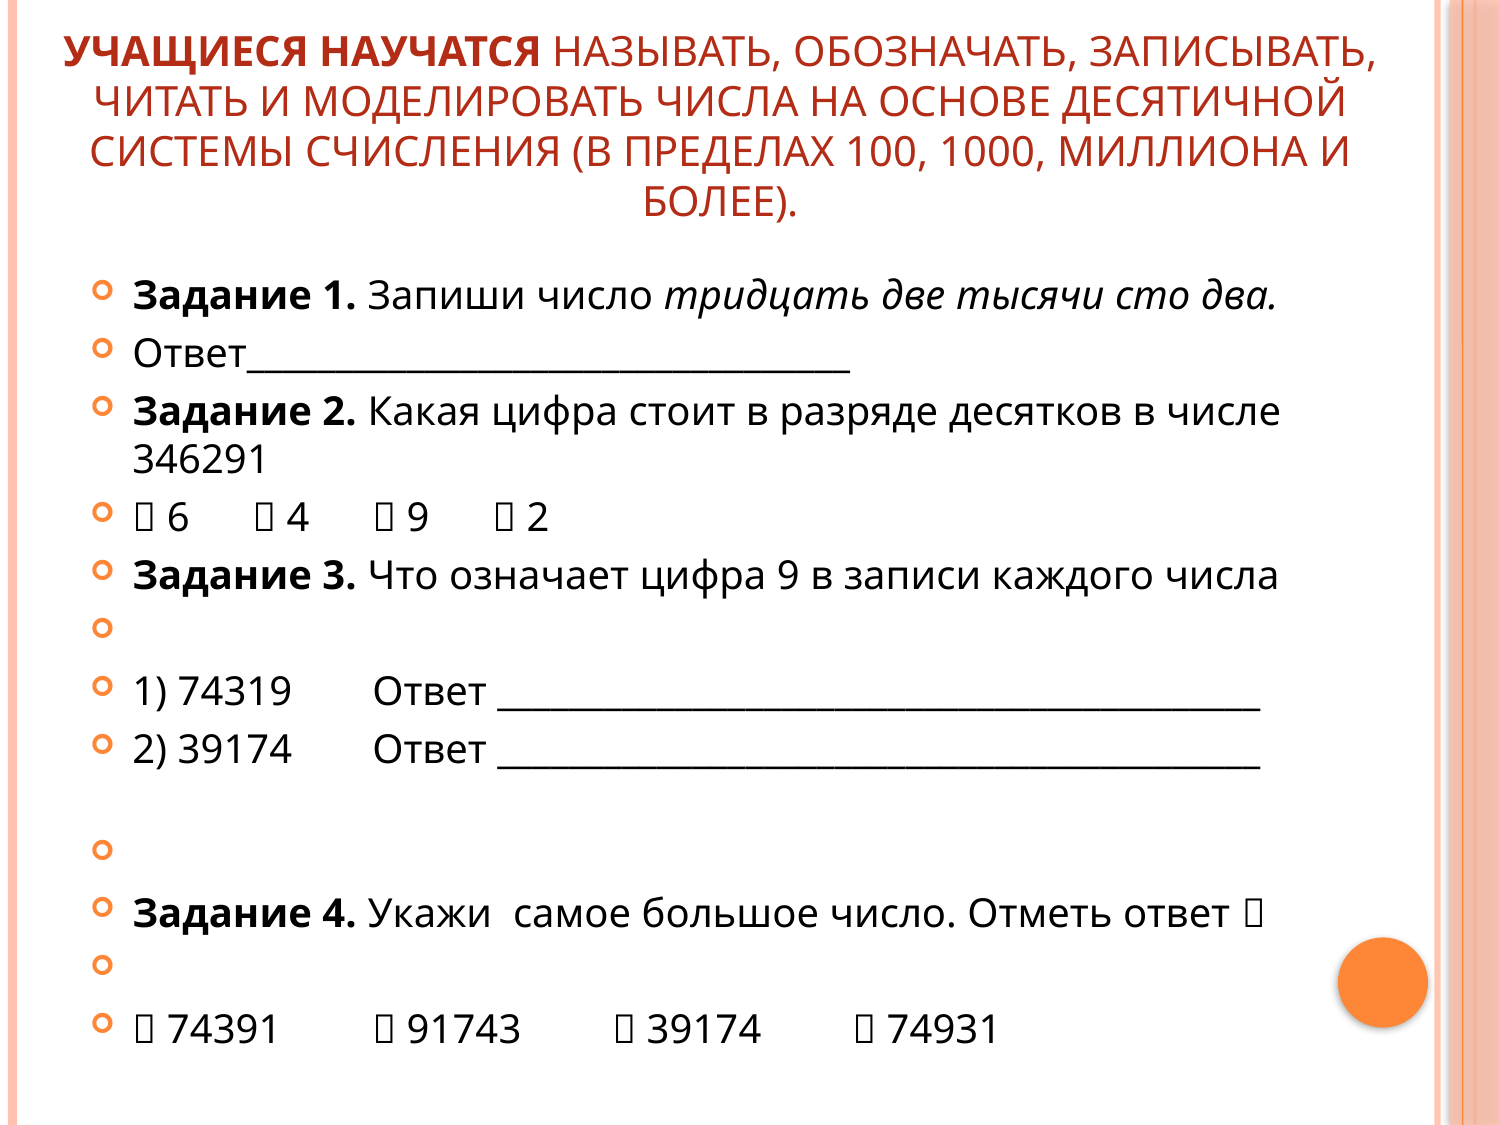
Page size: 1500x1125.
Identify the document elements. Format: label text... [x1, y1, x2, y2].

title Учащиеся научатся называть, обозначать, записывать, читать и моделировать числа на основе десятичной системы счисления (в пределах 100, 1000, миллиона и более). [23, 58, 1418, 233]
list Задание 1. Запиши число тридцать две тысячи сто два. Ответ__________________________________ Задание 2. Какая цифра стоит в разряде десятков в числе 346291  6  4  9  2 Задание 3. Что означает цифра 9 в записи каждого числа 1) 74319 Ответ ___________________________________________ 2) 39174 Ответ ___________________________________________ Задание 4. Укажи самое большое число. Отметь ответ   74391  91743  39174  74931 [74, 262, 1301, 1063]
